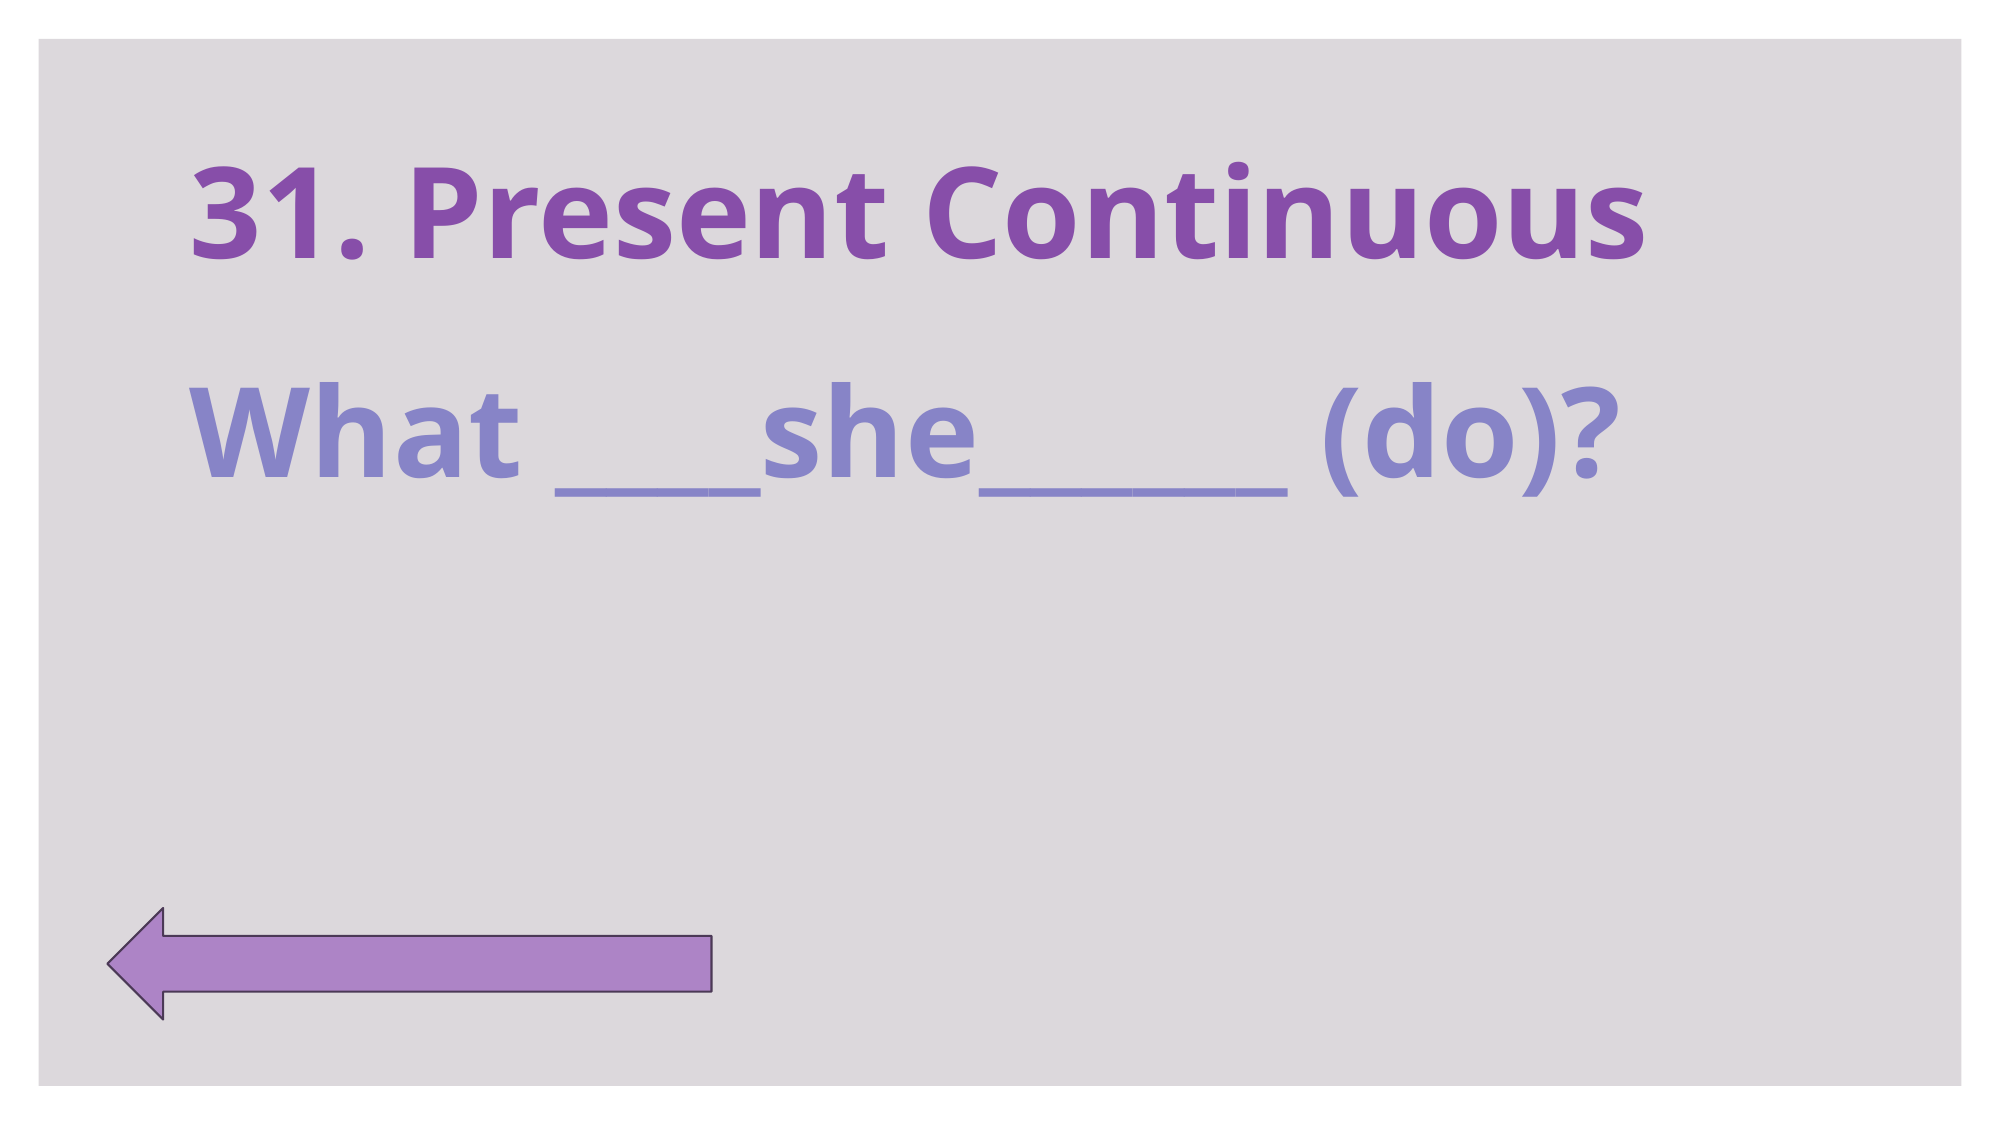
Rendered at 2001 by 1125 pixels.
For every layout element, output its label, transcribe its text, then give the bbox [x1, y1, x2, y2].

text_box [106, 907, 713, 1021]
list What ____she______ (do)? [174, 345, 1825, 990]
title 31. Present Continuous [174, 105, 1865, 331]
